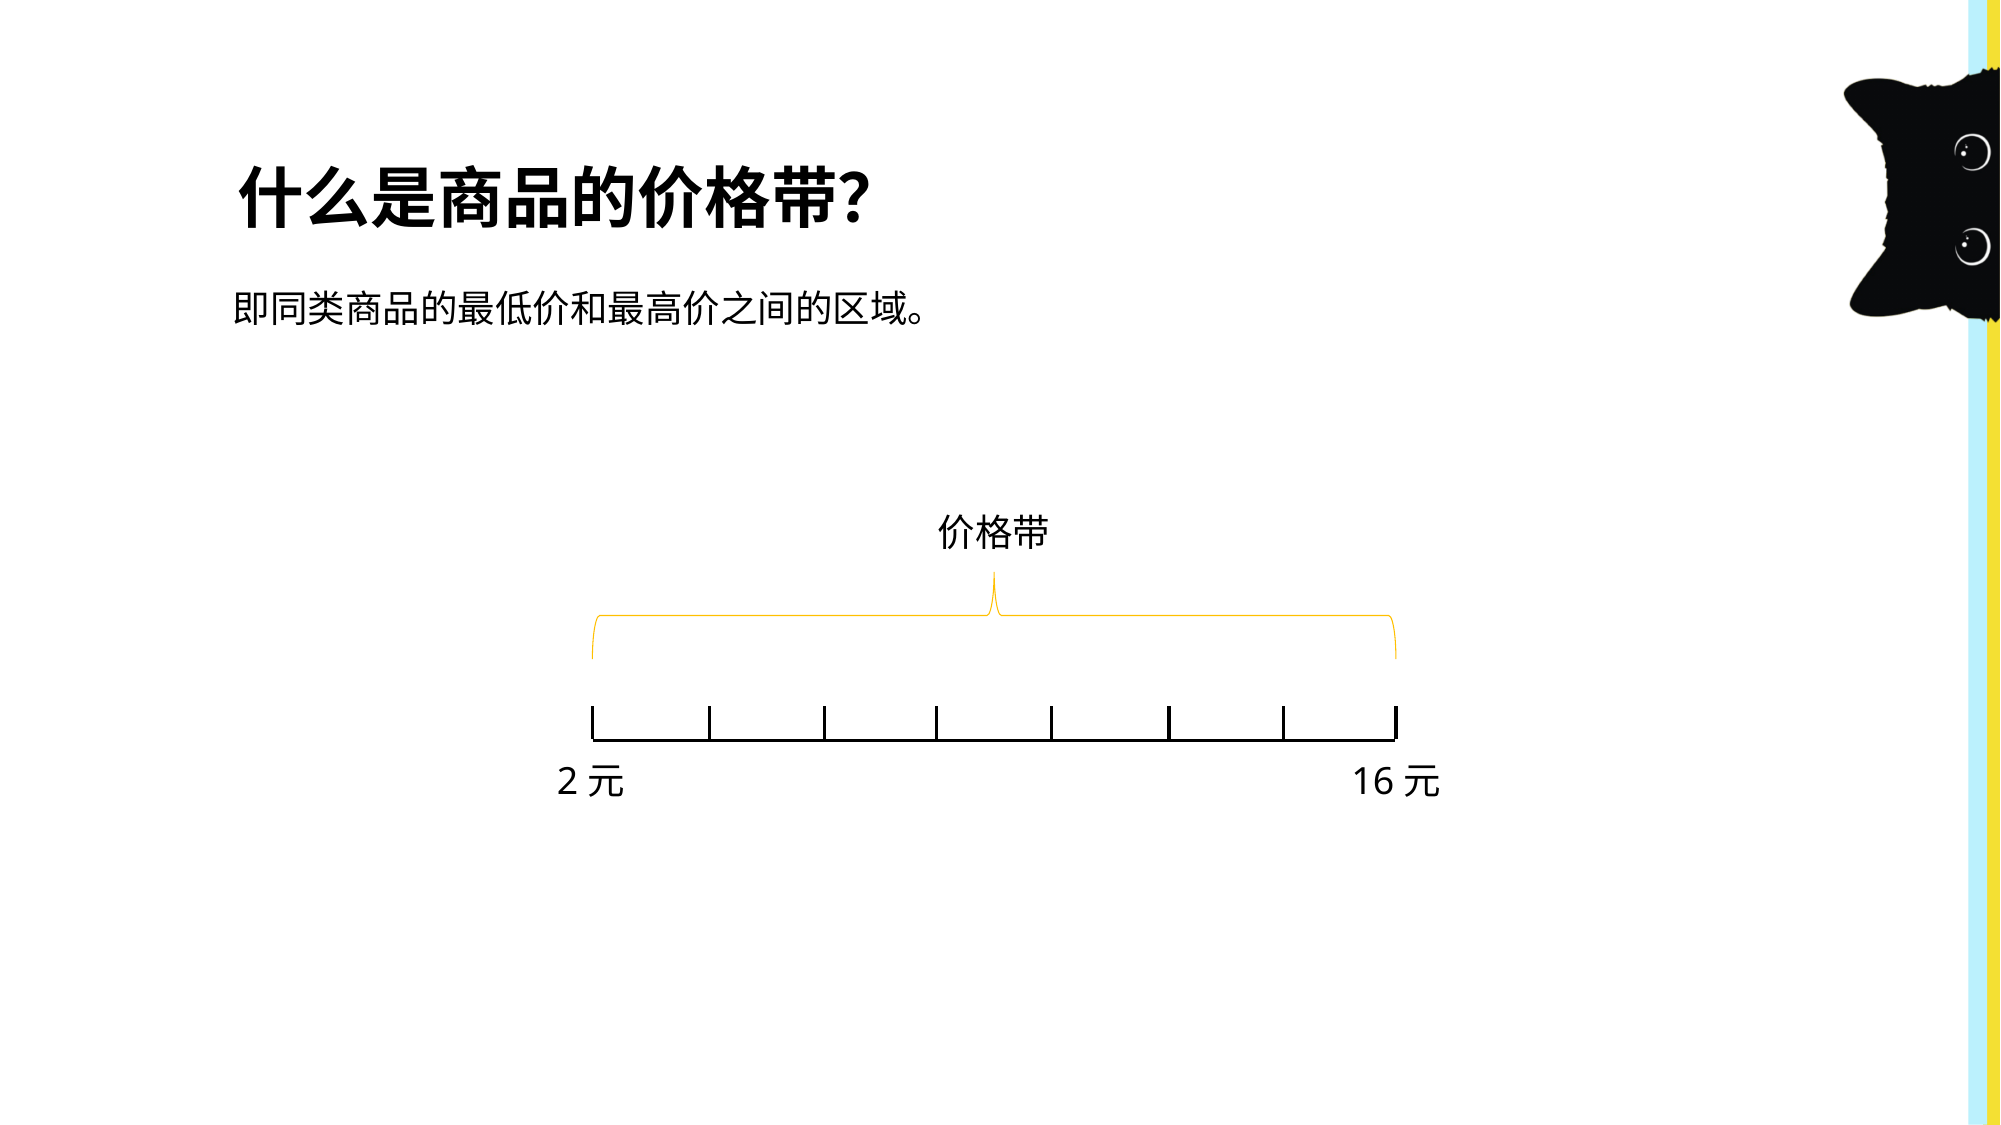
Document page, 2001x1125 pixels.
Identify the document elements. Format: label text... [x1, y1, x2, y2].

text_box 即同类商品的最低价和最高价之间的区域。 [218, 277, 961, 337]
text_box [1837, 0, 2000, 1125]
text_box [548, 501, 1444, 810]
text_box 什么是商品的价格带？ [222, 148, 920, 244]
